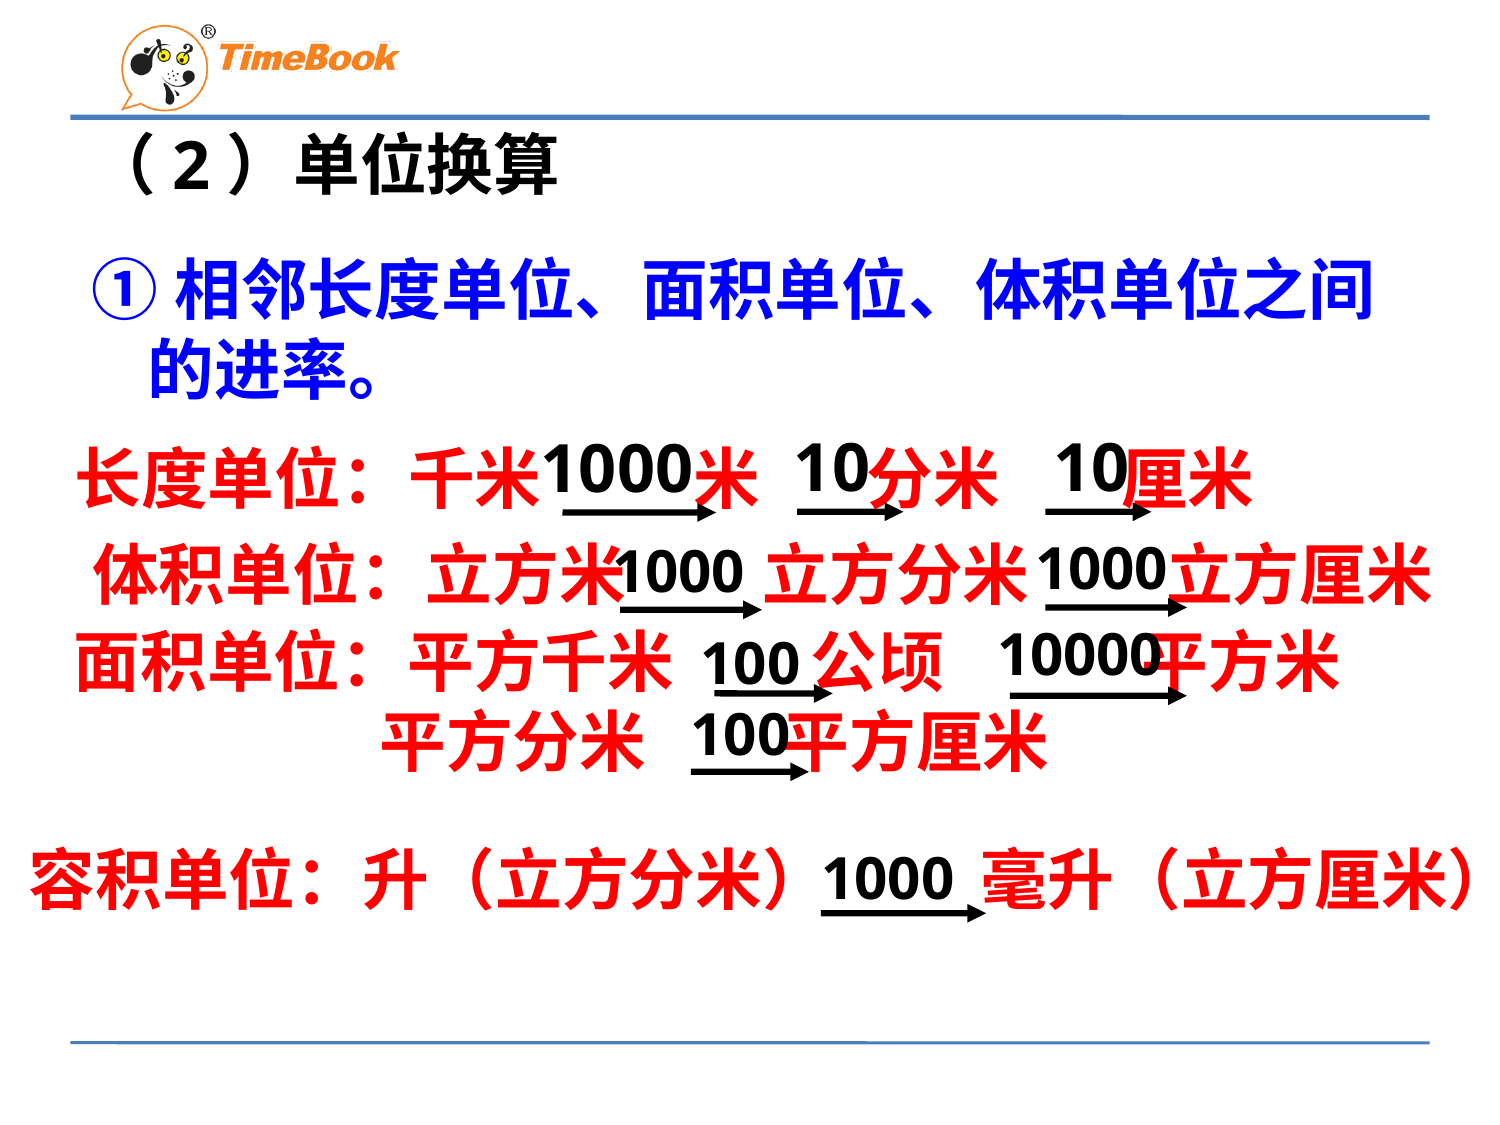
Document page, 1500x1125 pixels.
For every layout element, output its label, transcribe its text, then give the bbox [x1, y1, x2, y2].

text_box 100 [686, 618, 816, 704]
title （2）单位换算 [75, 115, 1425, 303]
text_box [970, 907, 987, 920]
text_box 1000 [806, 833, 970, 919]
text_box [703, 508, 717, 519]
text_box [1009, 691, 1187, 702]
text_box 容积单位：升（立方分米） 毫升（立方厘米） [13, 830, 1500, 926]
text_box 100 [676, 689, 806, 774]
text_box [886, 505, 904, 518]
text_box [1139, 509, 1152, 518]
text_box 10 [1039, 417, 1146, 512]
text_box 1000 [597, 527, 760, 612]
text_box [816, 687, 833, 700]
picture [118, 22, 408, 113]
text_box 1000 [526, 418, 709, 514]
text_box 10 [779, 417, 886, 512]
text_box [749, 612, 758, 617]
text_box 1000 [1020, 523, 1183, 609]
text_box 体积单位：立方米 立方分米 立方厘米 [1179, 525, 1450, 621]
list ①相邻长度单位、面积单位、体积单位之间的进率。 [76, 240, 1427, 430]
text_box 长度单位：千米 米 分米 厘米 [59, 429, 1372, 524]
text_box [1179, 605, 1187, 612]
text_box 面积单位：平方千米 公顷 平方米 平方分米 平方厘米 [58, 612, 1495, 787]
text_box 体积单位：立方米 立方分米 立方厘米 [77, 525, 1020, 621]
text_box 10000 [982, 609, 1179, 695]
